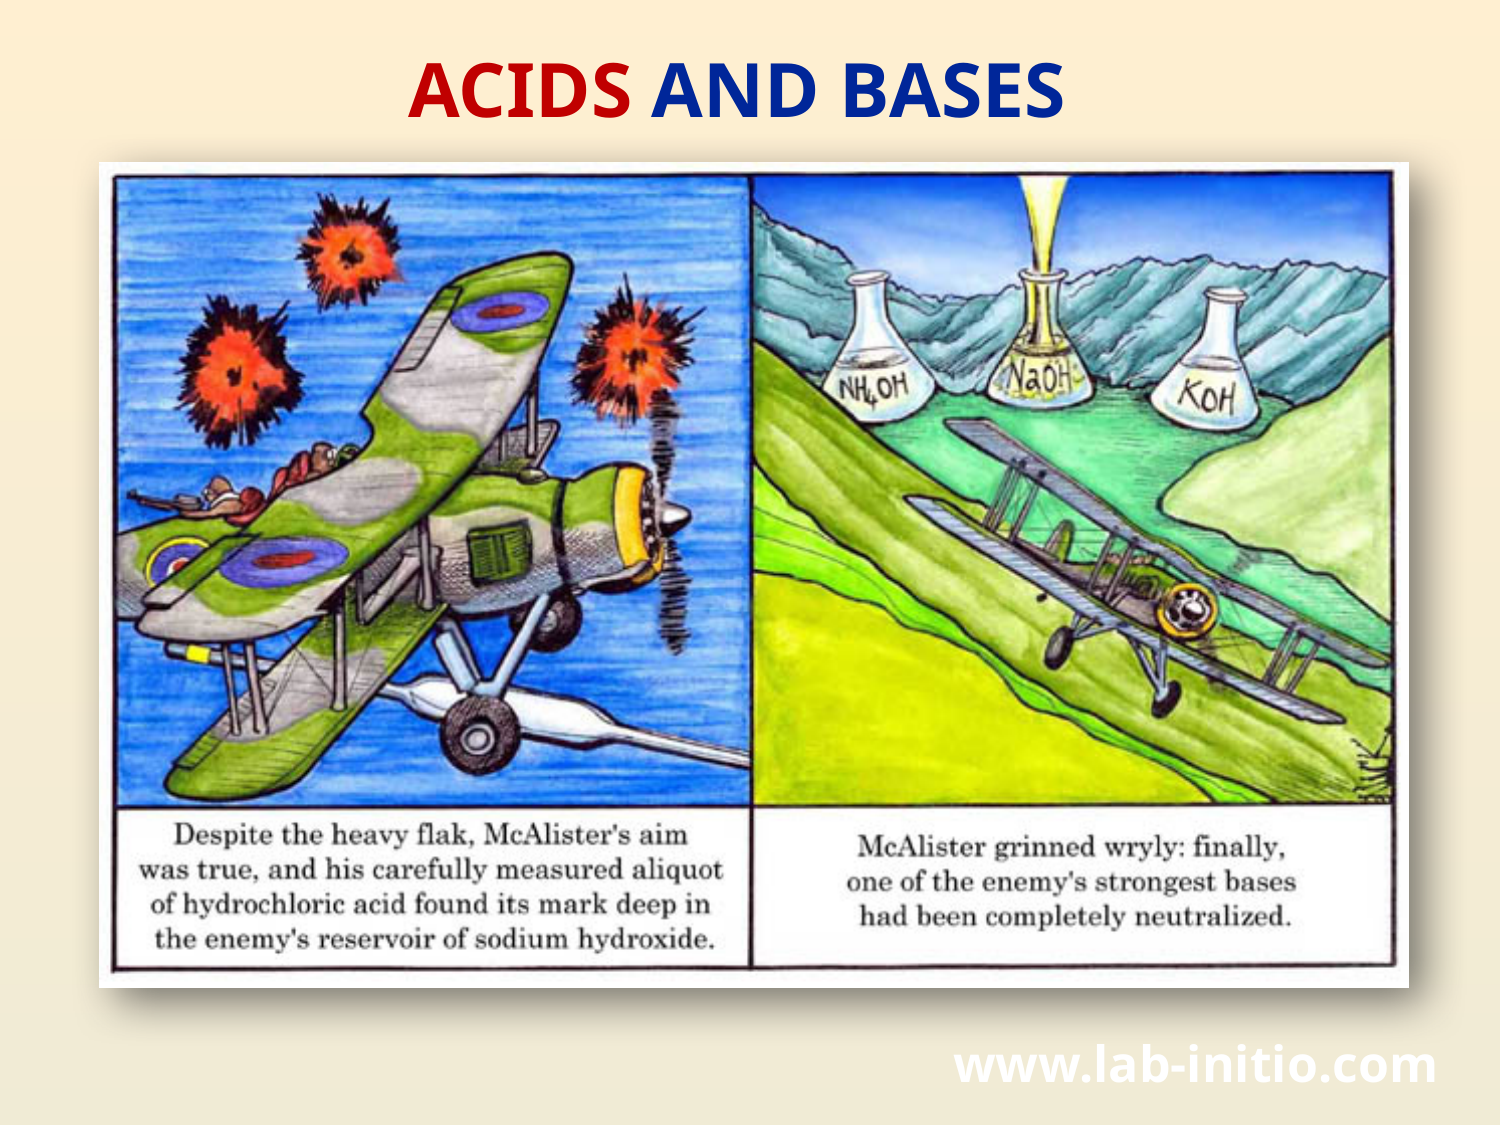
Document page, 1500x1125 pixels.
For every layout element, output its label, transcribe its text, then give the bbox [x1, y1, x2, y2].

picture [99, 162, 1409, 988]
text_box www.lab-initio.com [938, 1024, 1453, 1100]
title ACIDS AND BASES [112, 0, 1363, 152]
